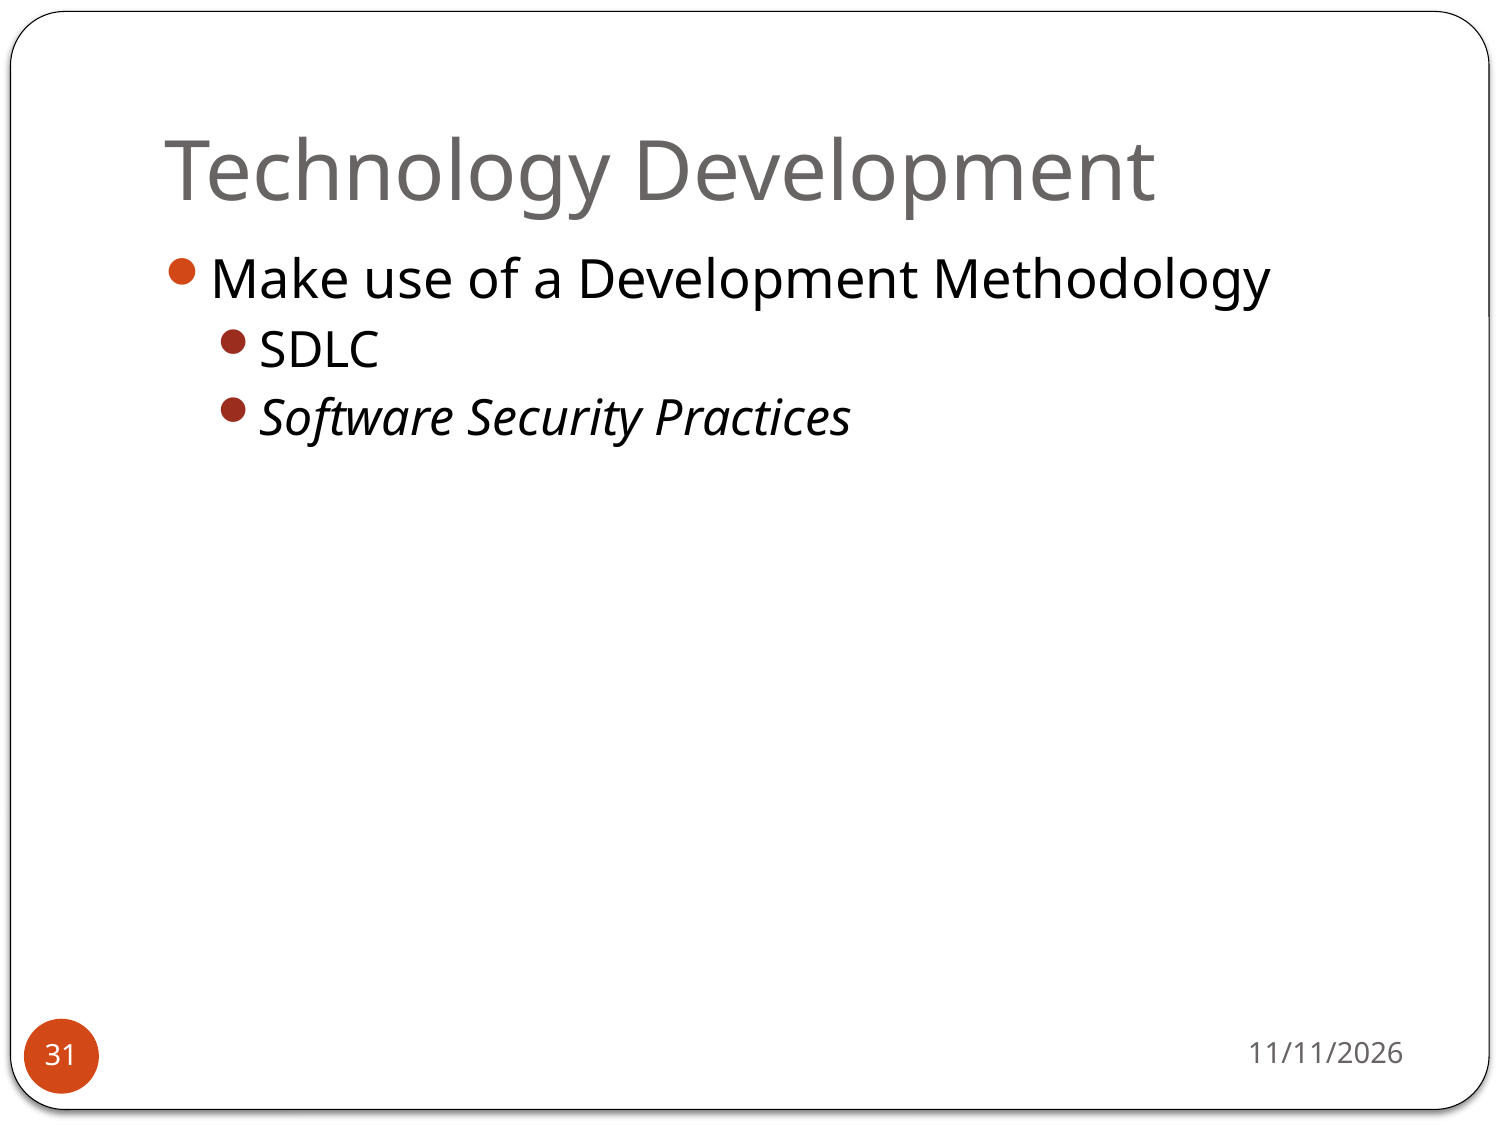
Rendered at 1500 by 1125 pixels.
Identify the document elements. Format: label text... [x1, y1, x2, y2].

list Make use of a Development Methodology SDLC Software Security Practices [150, 237, 1425, 988]
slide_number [1012, 1015, 1419, 1094]
title Technology Development [150, 45, 1425, 233]
slide_number 31 [23, 1018, 99, 1094]
